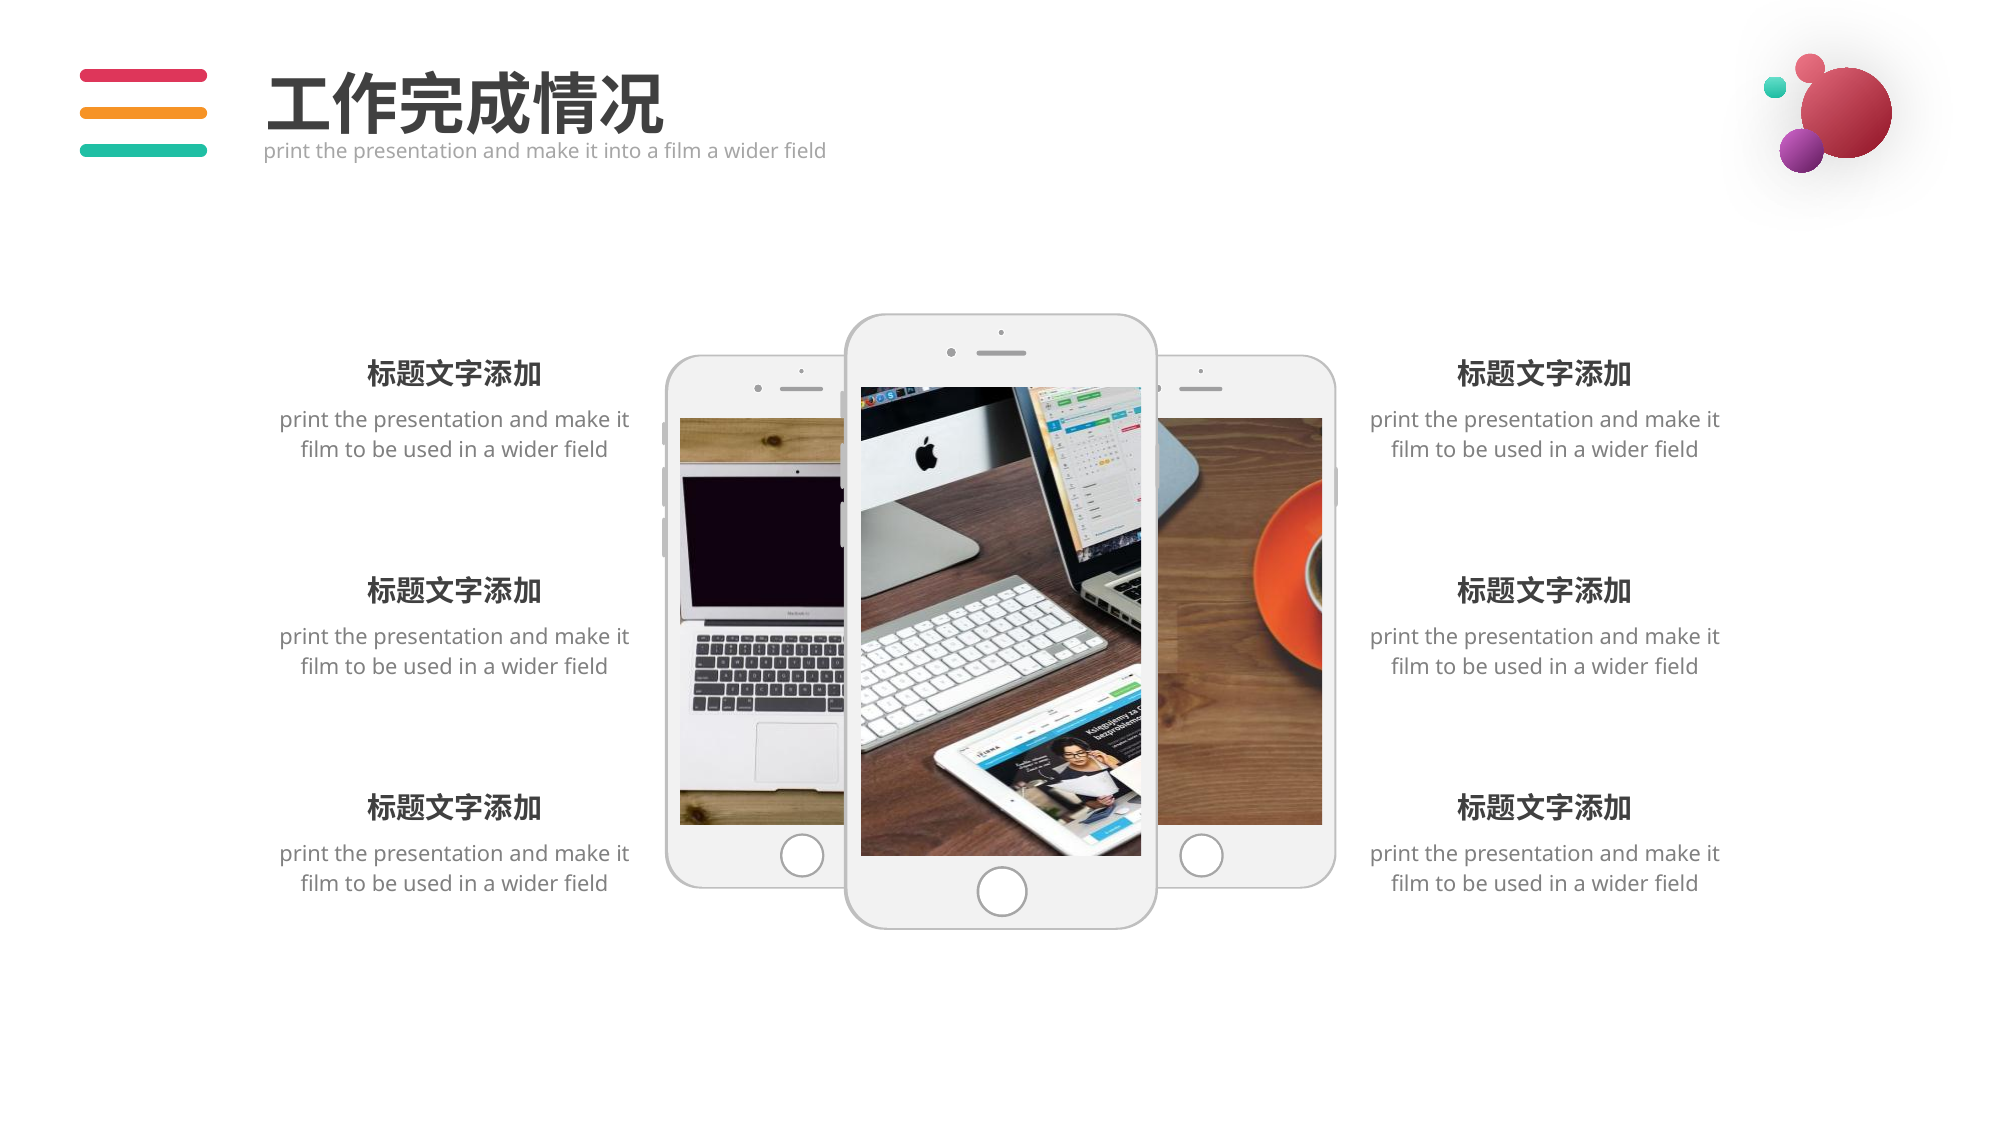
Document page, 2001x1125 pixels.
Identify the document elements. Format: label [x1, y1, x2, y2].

text_box [244, 565, 666, 688]
text_box [1334, 781, 1756, 905]
text_box [840, 313, 1160, 930]
text_box [1160, 354, 1338, 889]
text_box [244, 348, 666, 471]
text_box [1334, 565, 1756, 688]
text_box [661, 354, 840, 889]
text_box [86, 75, 201, 151]
text_box [248, 54, 899, 171]
text_box [1764, 53, 1892, 173]
text_box [1334, 348, 1756, 471]
text_box [244, 781, 666, 905]
